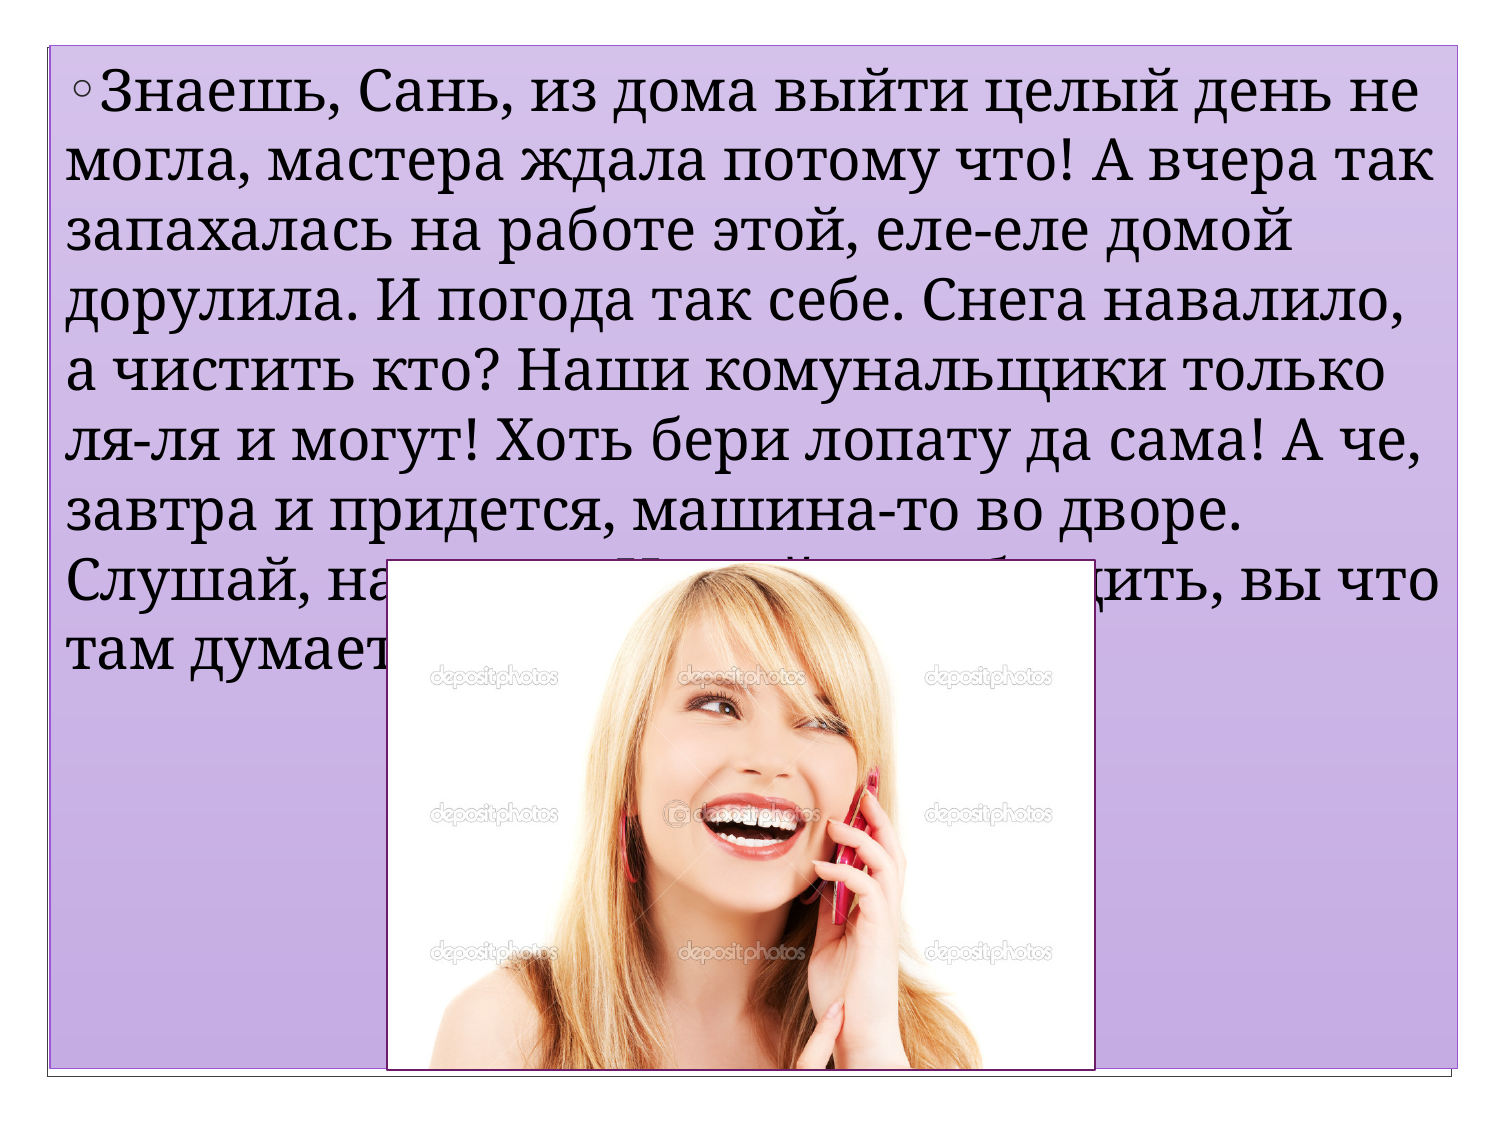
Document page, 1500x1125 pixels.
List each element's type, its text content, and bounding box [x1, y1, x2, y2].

list Знаешь, Сань, из дома выйти целый день не могла, мастера ждала потому что! А вчера так запахалась на работе этой, еле-еле домой дорулила. И погода так себе. Снега навалило, а чистить кто? Наши комунальщики только ля-ля и могут! Хоть бери лопату да сама! А че, завтра и придется, машина-то во дворе. Слушай, надо еще Новый год обсудить, вы что там думаете?... [49, 45, 1458, 1069]
picture [388, 560, 1094, 1069]
